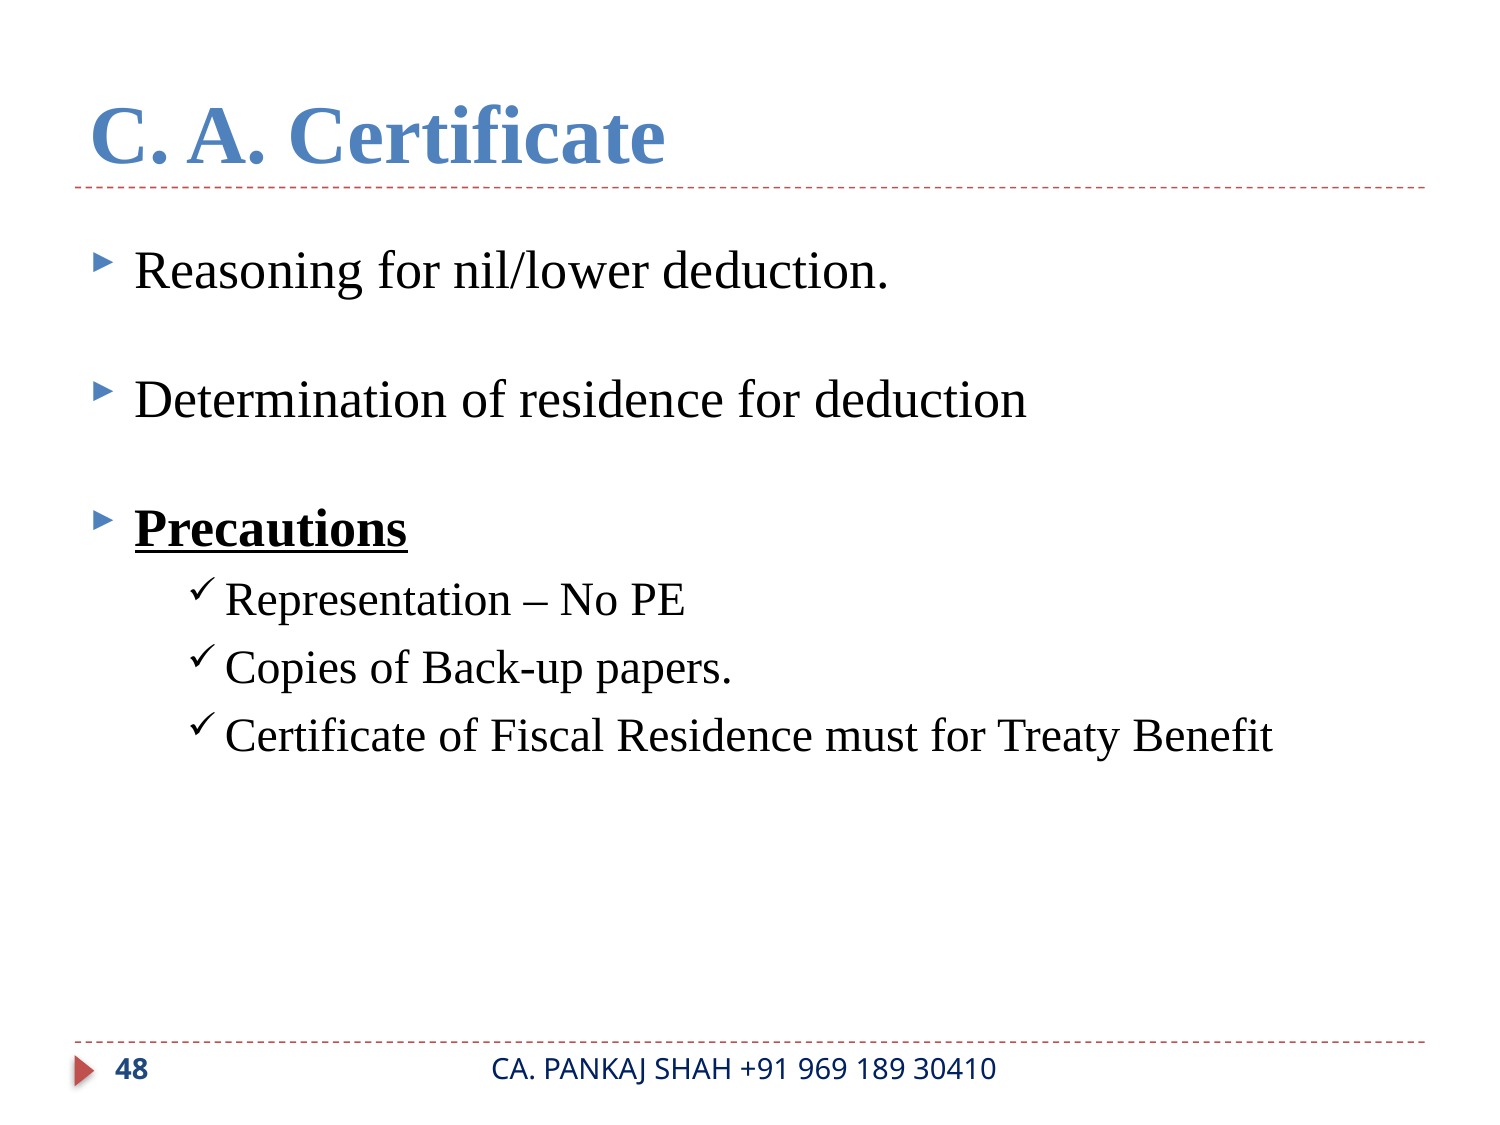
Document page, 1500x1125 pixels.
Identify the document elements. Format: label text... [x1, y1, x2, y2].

text_box CA. PANKAJ SHAH +91 969 189 30410 [210, 1042, 1278, 1093]
list Reasoning for nil/lower deduction. Determination of residence for deduction Precautions Representation – No PE Copies of Back-up papers. Certificate of Fiscal Residence must for Treaty Benefit [75, 239, 1425, 1050]
title C. A. Certificate [75, 24, 1425, 188]
slide_number 48 [100, 1050, 426, 1103]
